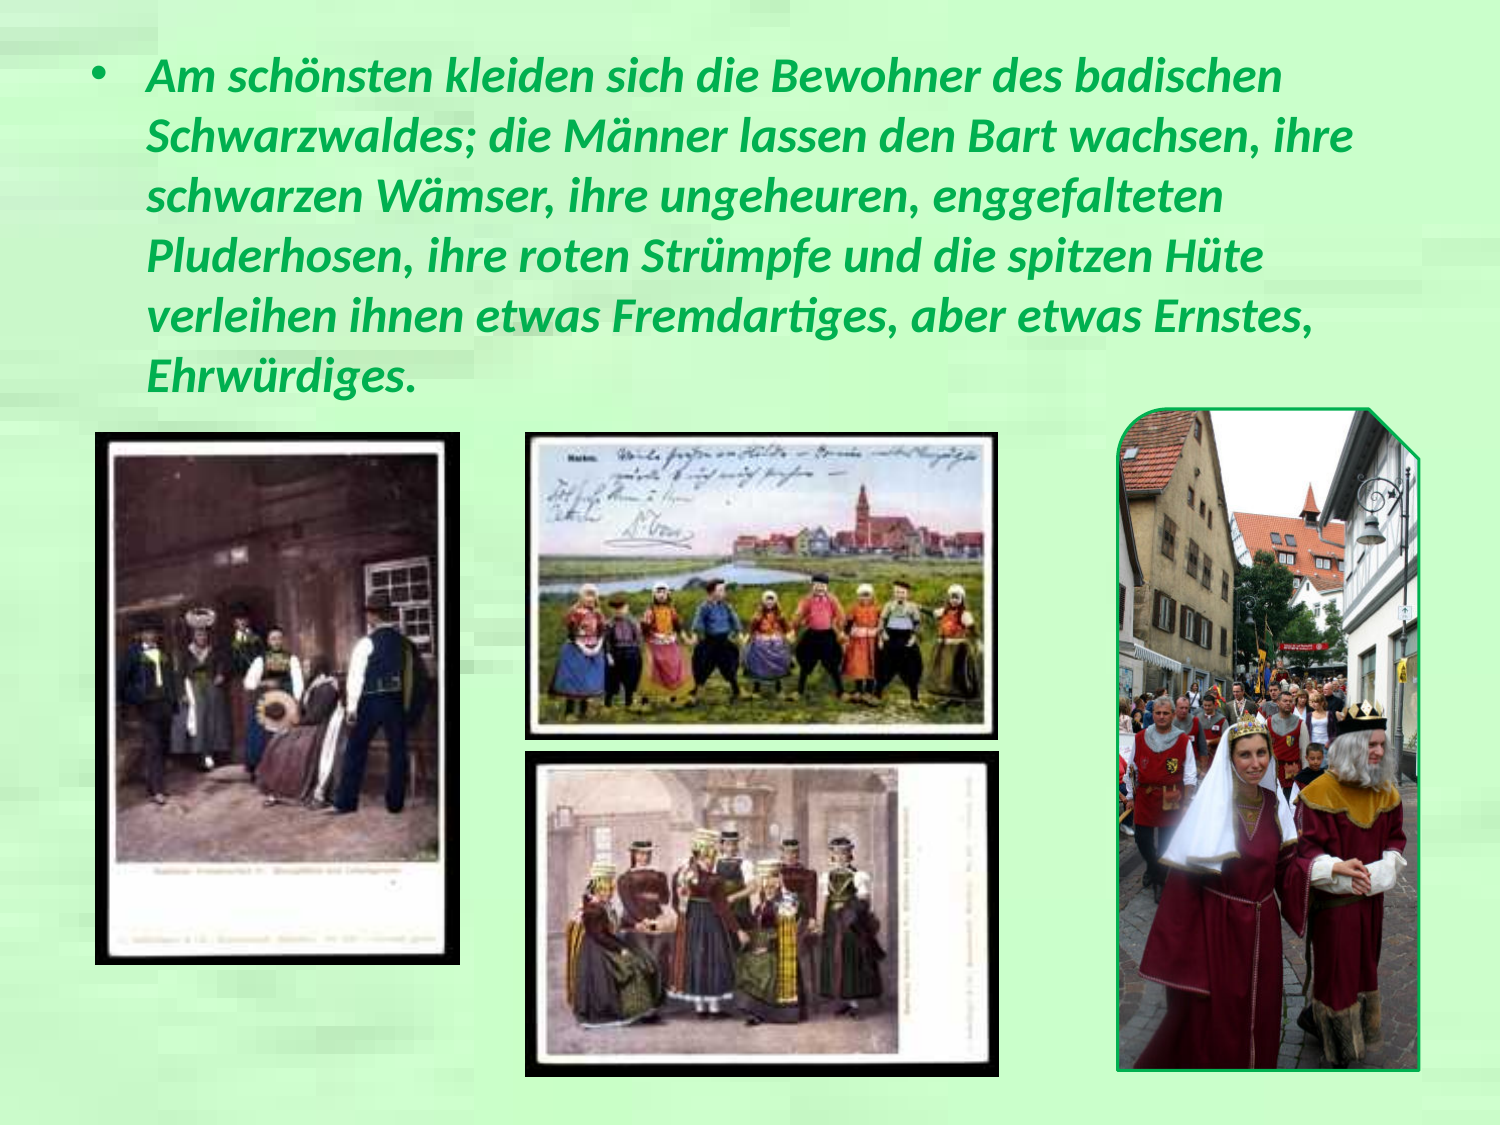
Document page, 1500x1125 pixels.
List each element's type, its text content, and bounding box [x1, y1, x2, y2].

list Am schönsten kleiden sich die Bewohner des badischen Schwarzwaldes; die Männer lassen den Bart wachsen, ihre schwarzen Wämser, ihre ungeheuren, enggefalteten Pluderhosen, ihre roten Strümpfe und die spitzen Hüte verleihen ihnen etwas Fremdartiges, aber etwas Ernstes, Ehrwürdiges. [75, 35, 1425, 994]
picture [0, 0, 1500, 1125]
